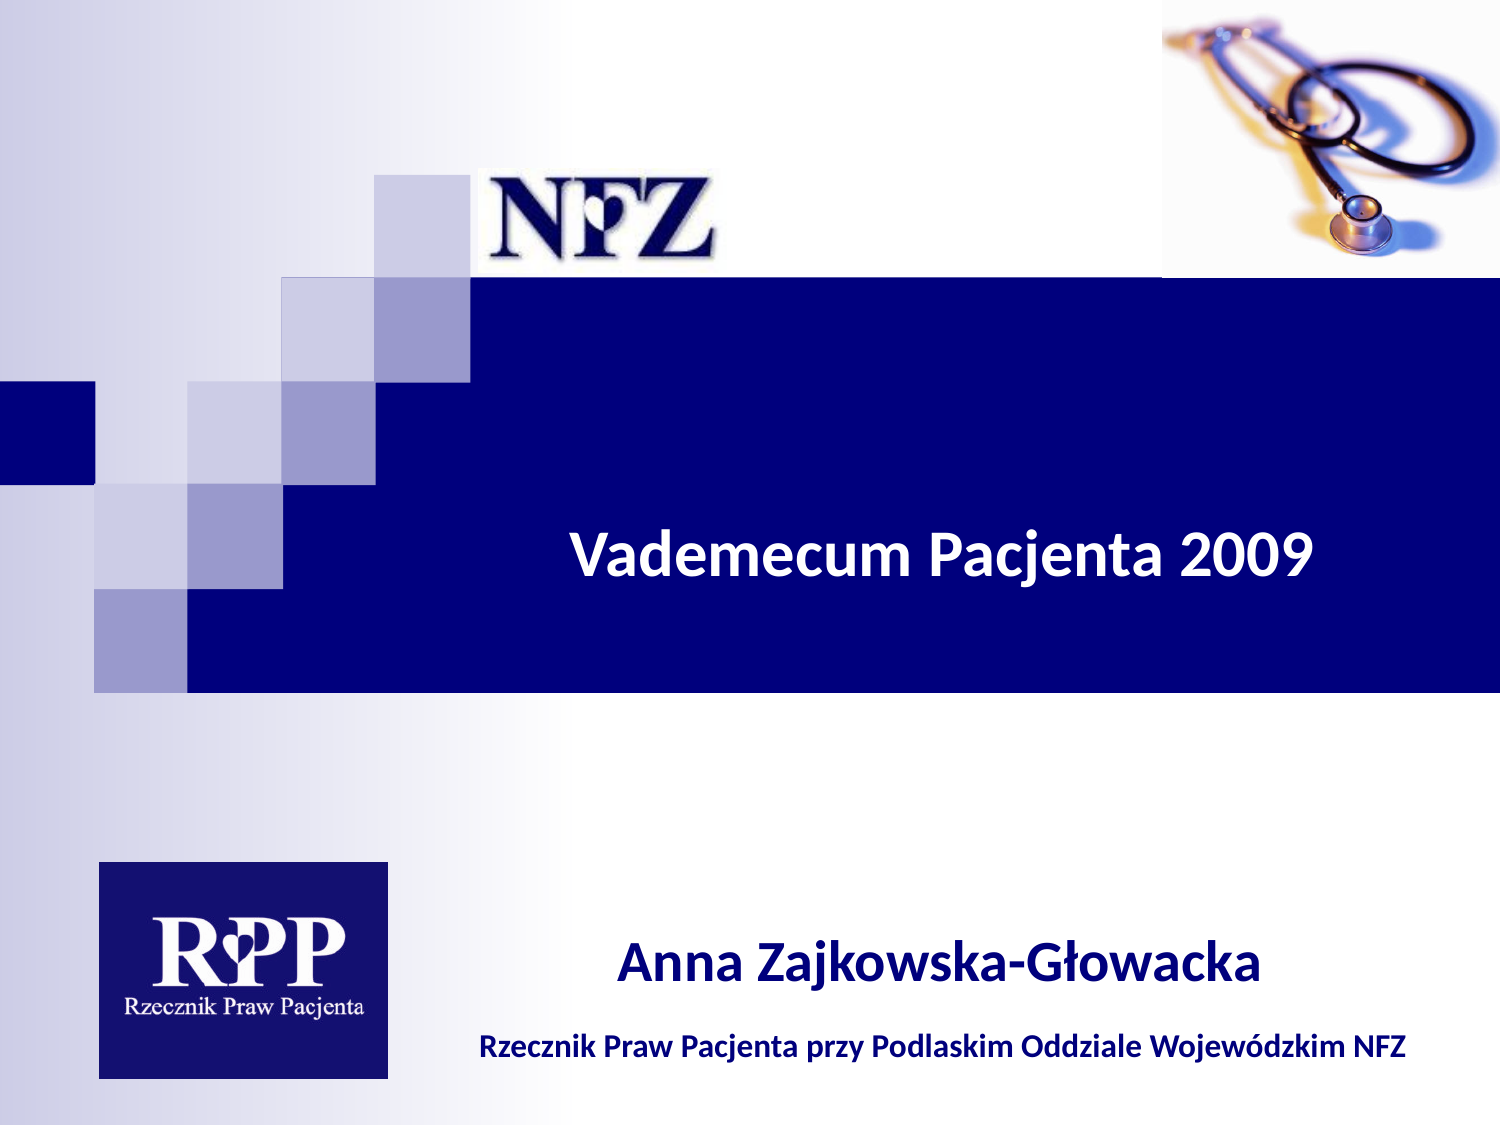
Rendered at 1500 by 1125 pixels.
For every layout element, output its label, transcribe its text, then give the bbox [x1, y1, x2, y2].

title Vademecum Pacjenta 2009 [384, 349, 1500, 751]
picture [99, 862, 388, 1080]
picture [1162, 0, 1500, 278]
picture [478, 168, 727, 273]
subtitle Anna Zajkowska-Głowacka Rzecznik Praw Pacjenta przy Podlaskim Oddziale Wojewódzkim NFZ [399, 873, 1480, 1051]
